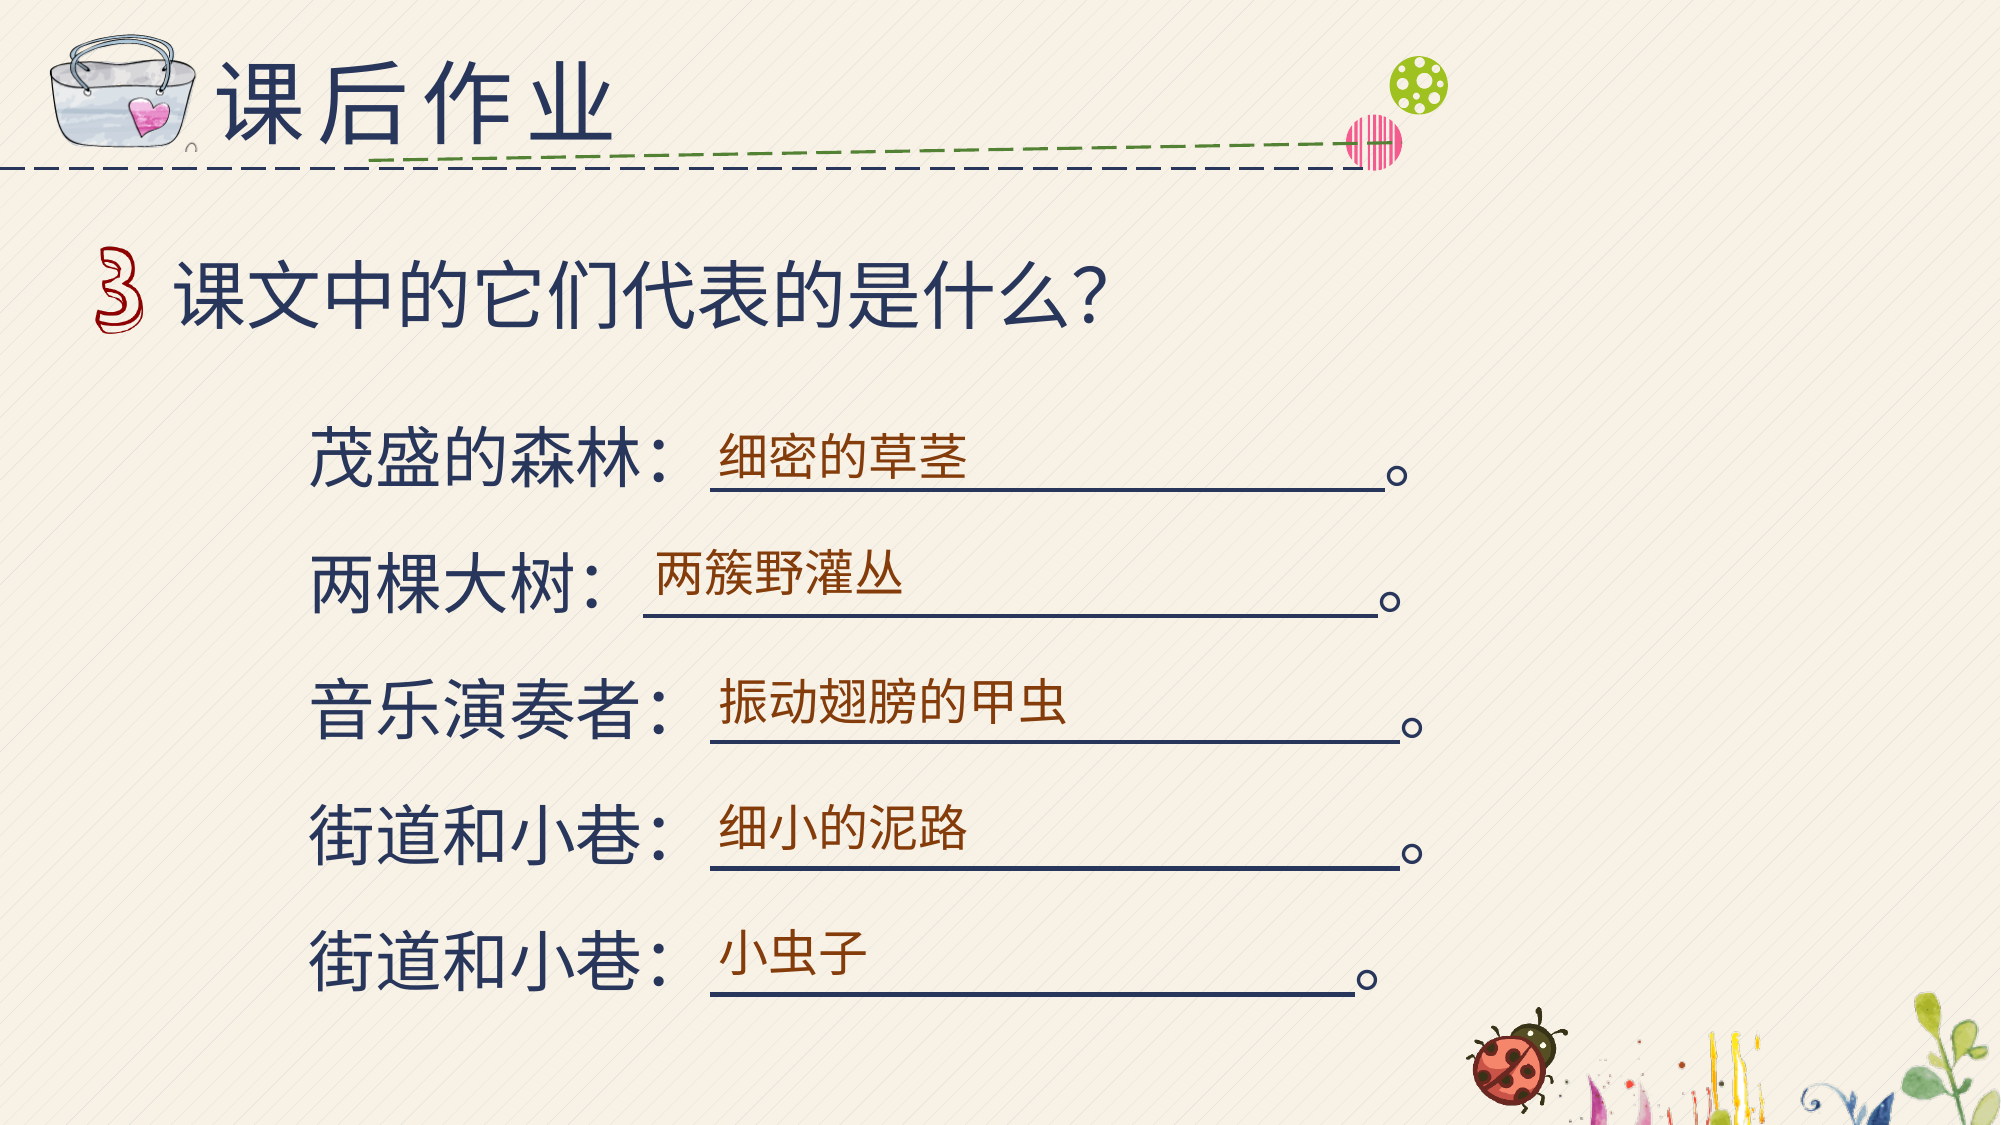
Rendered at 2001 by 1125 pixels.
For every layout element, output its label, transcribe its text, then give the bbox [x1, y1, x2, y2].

text_box [1389, 56, 1448, 115]
text_box [1353, 115, 1364, 170]
text_box 课后作业 [198, 38, 1363, 163]
text_box 小虫子 [703, 914, 1142, 989]
text_box 街道和小巷： 。 [294, 912, 1374, 1008]
text_box [1388, 117, 1404, 168]
text_box 细密的草茎 [703, 417, 1142, 493]
picture [1374, 827, 2001, 1125]
text_box 课文中的它们代表的是什么？ [174, 240, 1374, 346]
text_box 两簇野灌丛 [639, 534, 1078, 610]
text_box 振动翅膀的甲虫 [703, 663, 1142, 739]
text_box [1366, 143, 1371, 172]
text_box [1366, 113, 1371, 141]
picture [49, 34, 199, 152]
text_box [1372, 113, 1387, 141]
picture [75, 232, 174, 355]
text_box 两棵大树： 。 [294, 534, 1661, 630]
text_box 茂盛的森林： 。 [294, 408, 1661, 504]
text_box 音乐演奏者： 。 [294, 660, 1706, 756]
text_box 街道和小巷： 。 [294, 786, 1706, 882]
text_box 细小的泥路 [703, 789, 1142, 865]
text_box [368, 142, 1346, 161]
text_box [1372, 145, 1387, 172]
